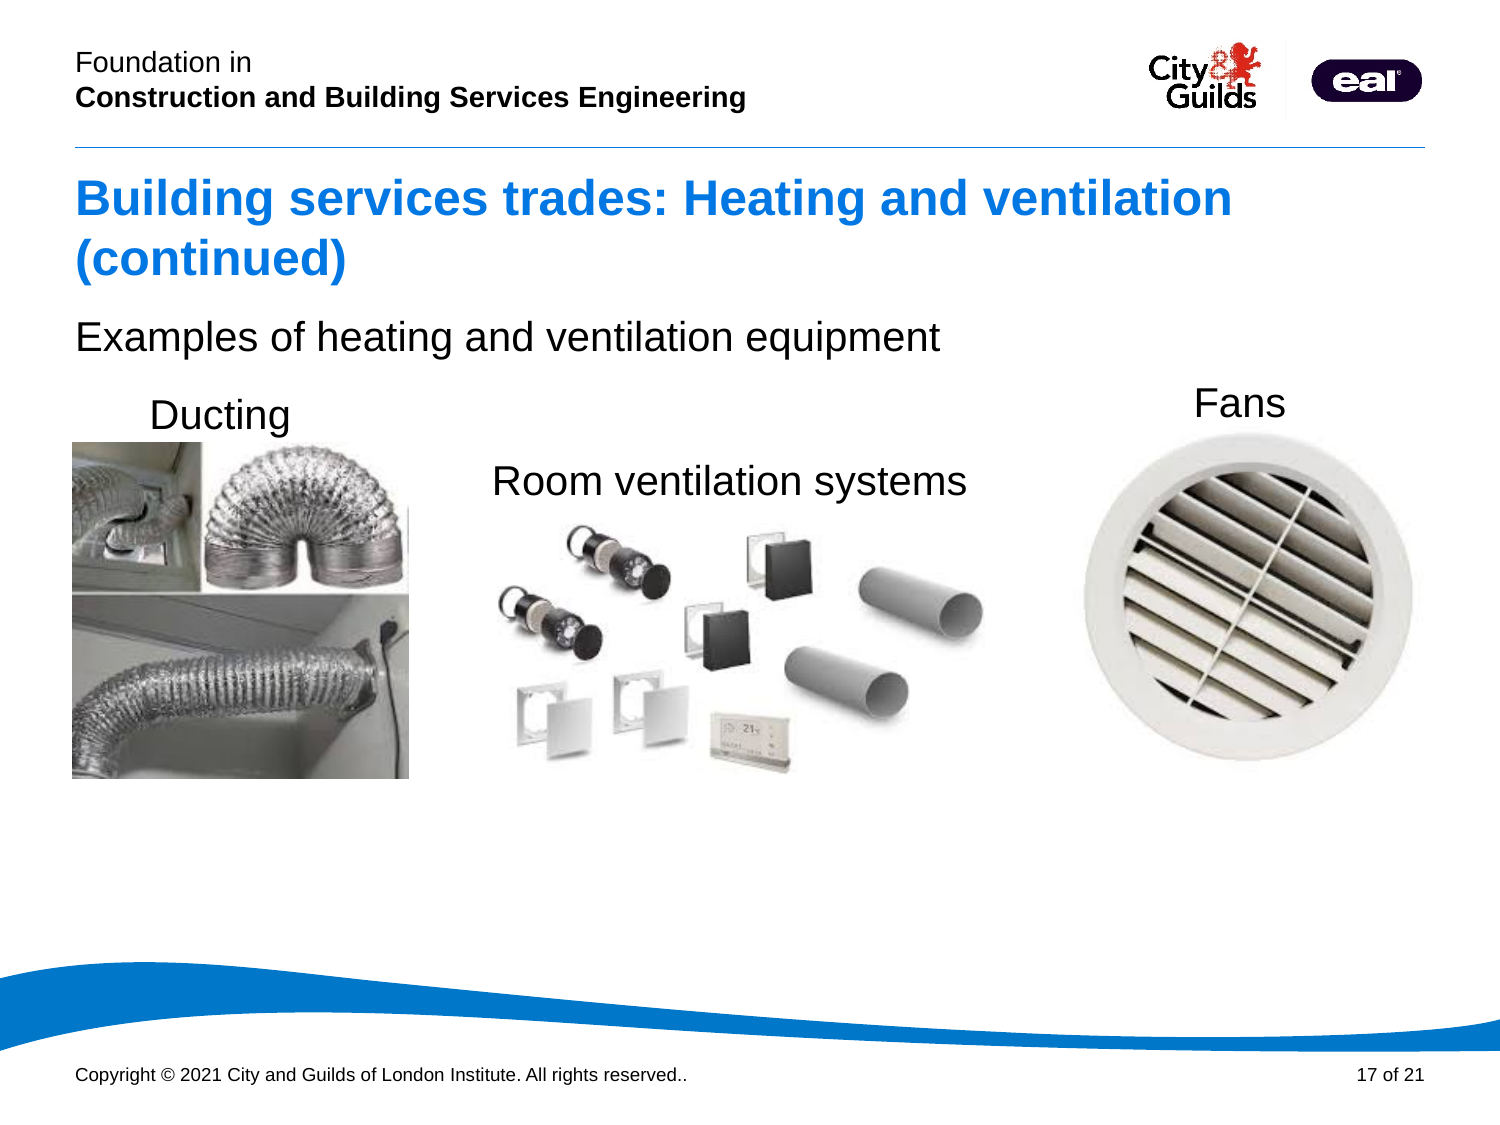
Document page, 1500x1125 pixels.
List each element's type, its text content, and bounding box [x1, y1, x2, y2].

text_box Room ventilation systems [477, 446, 1068, 512]
picture [496, 522, 985, 775]
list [72, 442, 409, 779]
picture [1149, 38, 1422, 121]
text_box Examples of heating and ventilation equipment [60, 302, 966, 368]
text_box Ducting [134, 380, 478, 446]
text_box Fans [1178, 368, 1366, 420]
picture [1073, 422, 1426, 775]
title Building services trades: Heating and ventilation (continued) [74, 165, 1426, 229]
